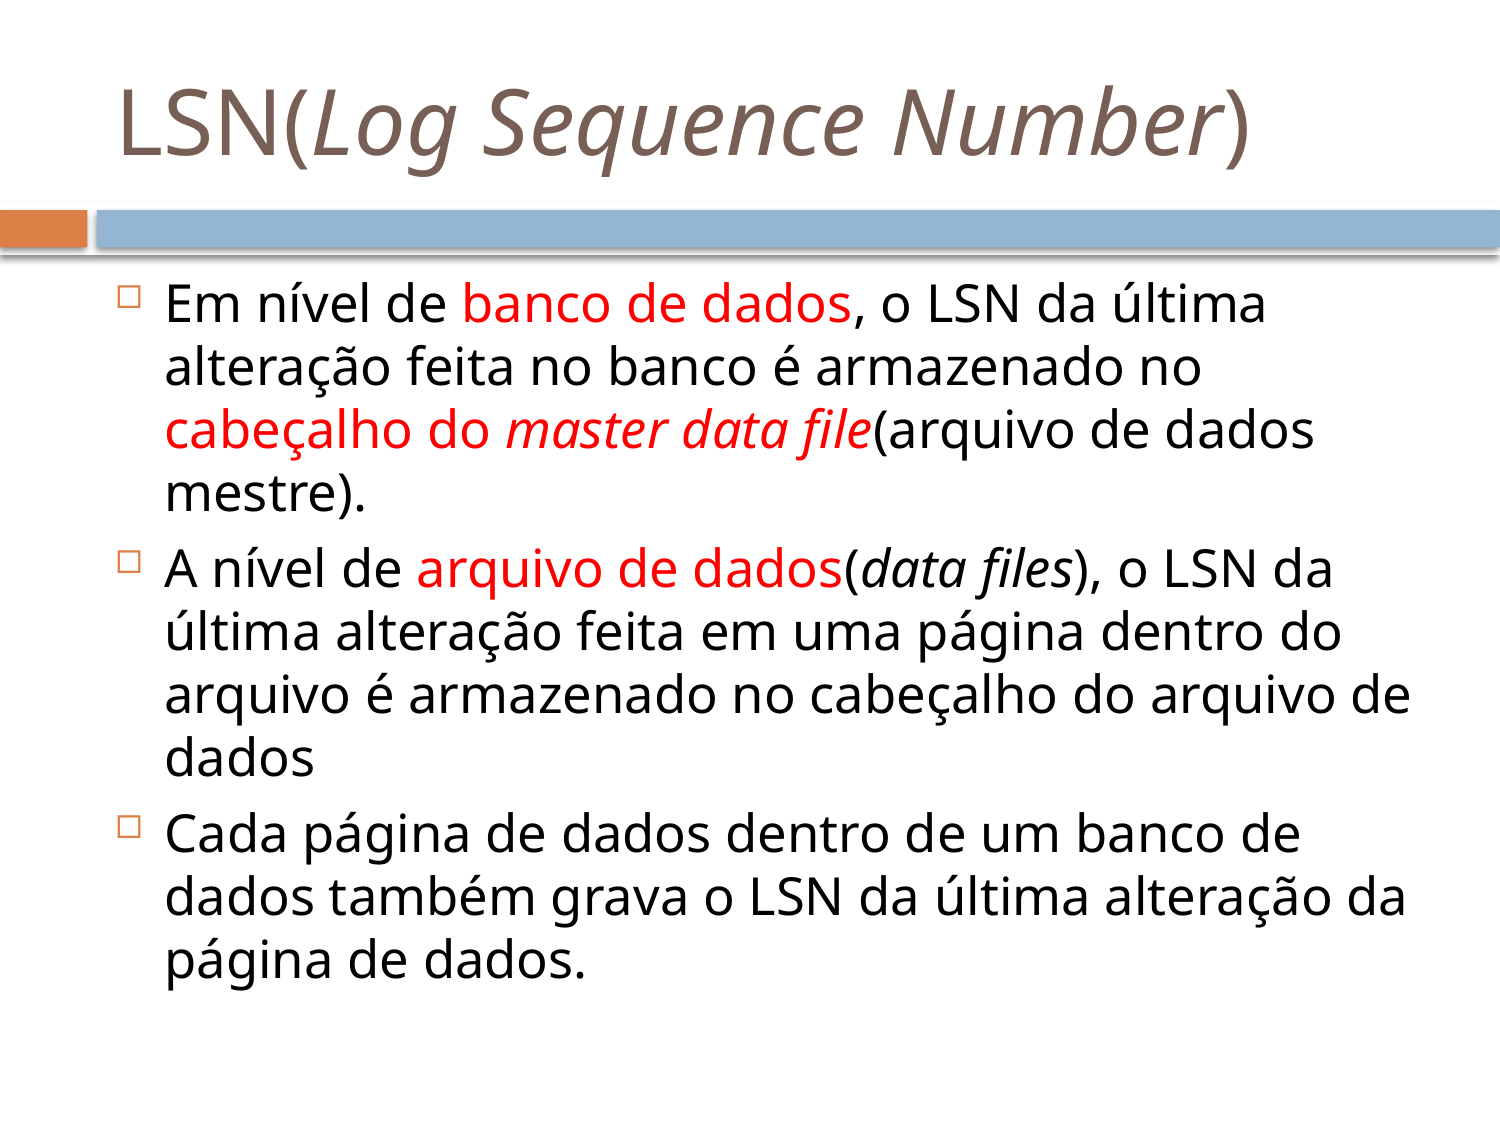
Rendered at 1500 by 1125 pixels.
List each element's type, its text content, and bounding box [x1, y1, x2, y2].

title LSN(Log Sequence Number) [100, 37, 1438, 200]
list Em nível de banco de dados, o LSN da última alteração feita no banco é armazenado no cabeçalho do master data file(arquivo de dados mestre). A nível de arquivo de dados(data files), o LSN da última alteração feita em uma página dentro do arquivo é armazenado no cabeçalho do arquivo de dados Cada página de dados dentro de um banco de dados também grava o LSN da última alteração da página de dados. [100, 262, 1438, 1000]
